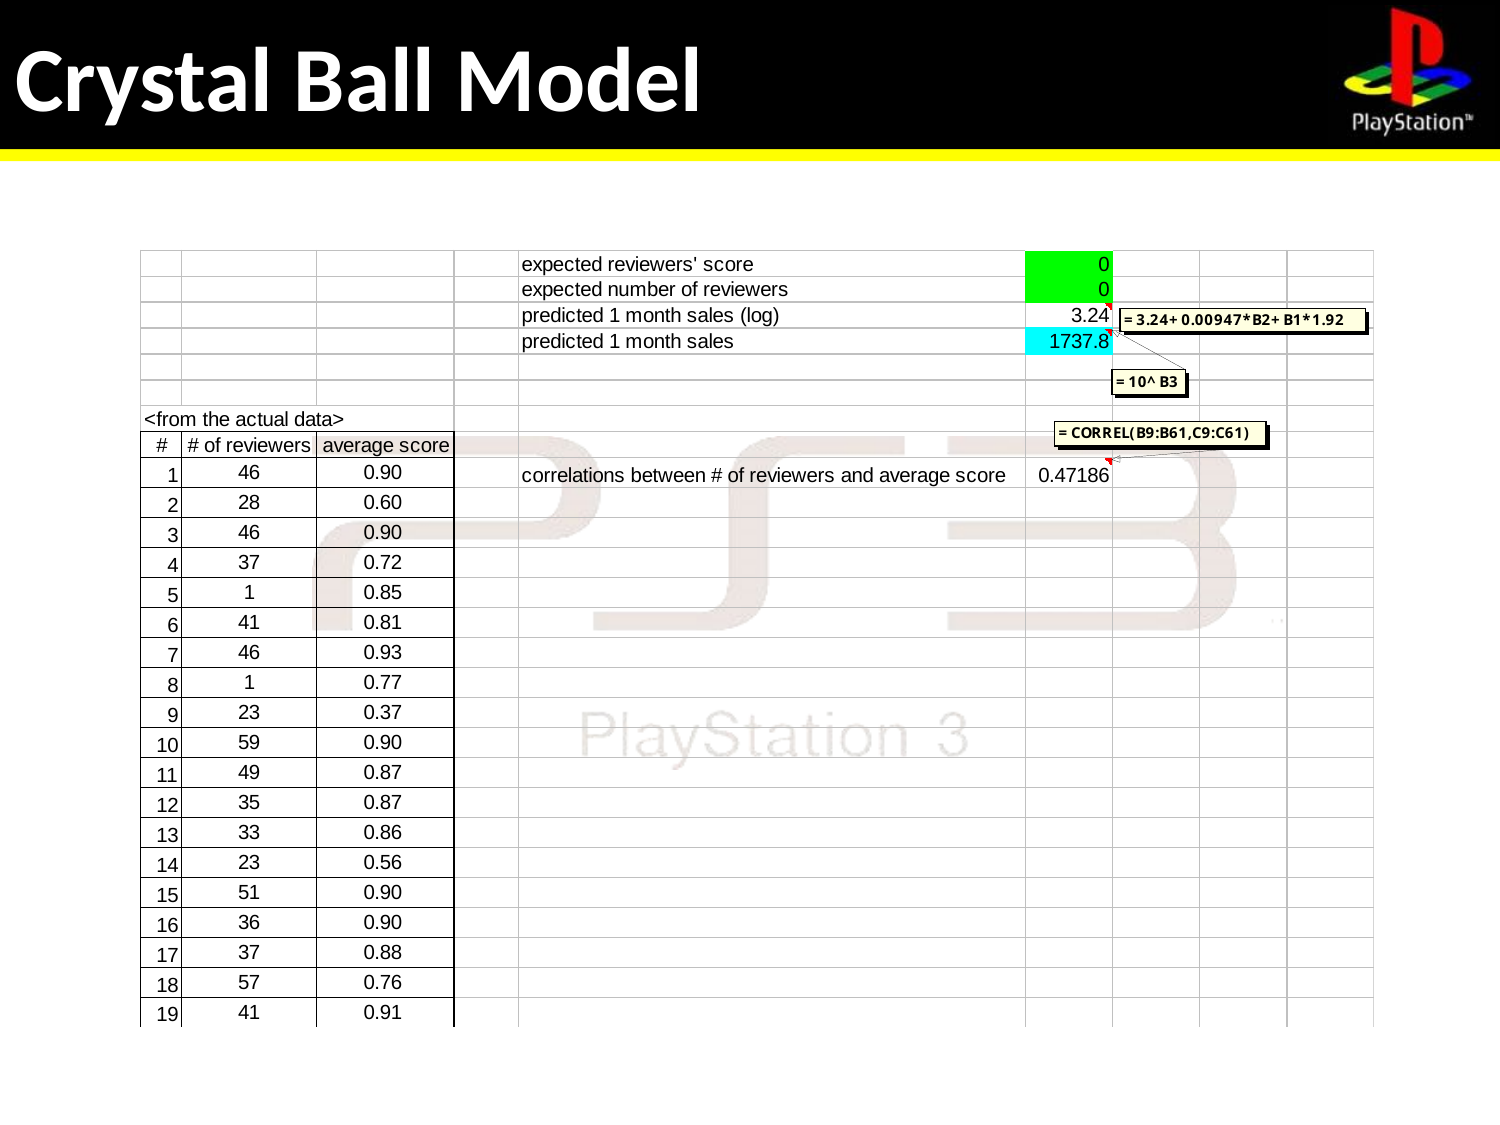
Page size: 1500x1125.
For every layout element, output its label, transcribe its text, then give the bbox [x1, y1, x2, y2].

picture [1350, 5, 1495, 145]
picture [139, 249, 1376, 1029]
title Crystal Ball Model [0, 0, 1350, 150]
